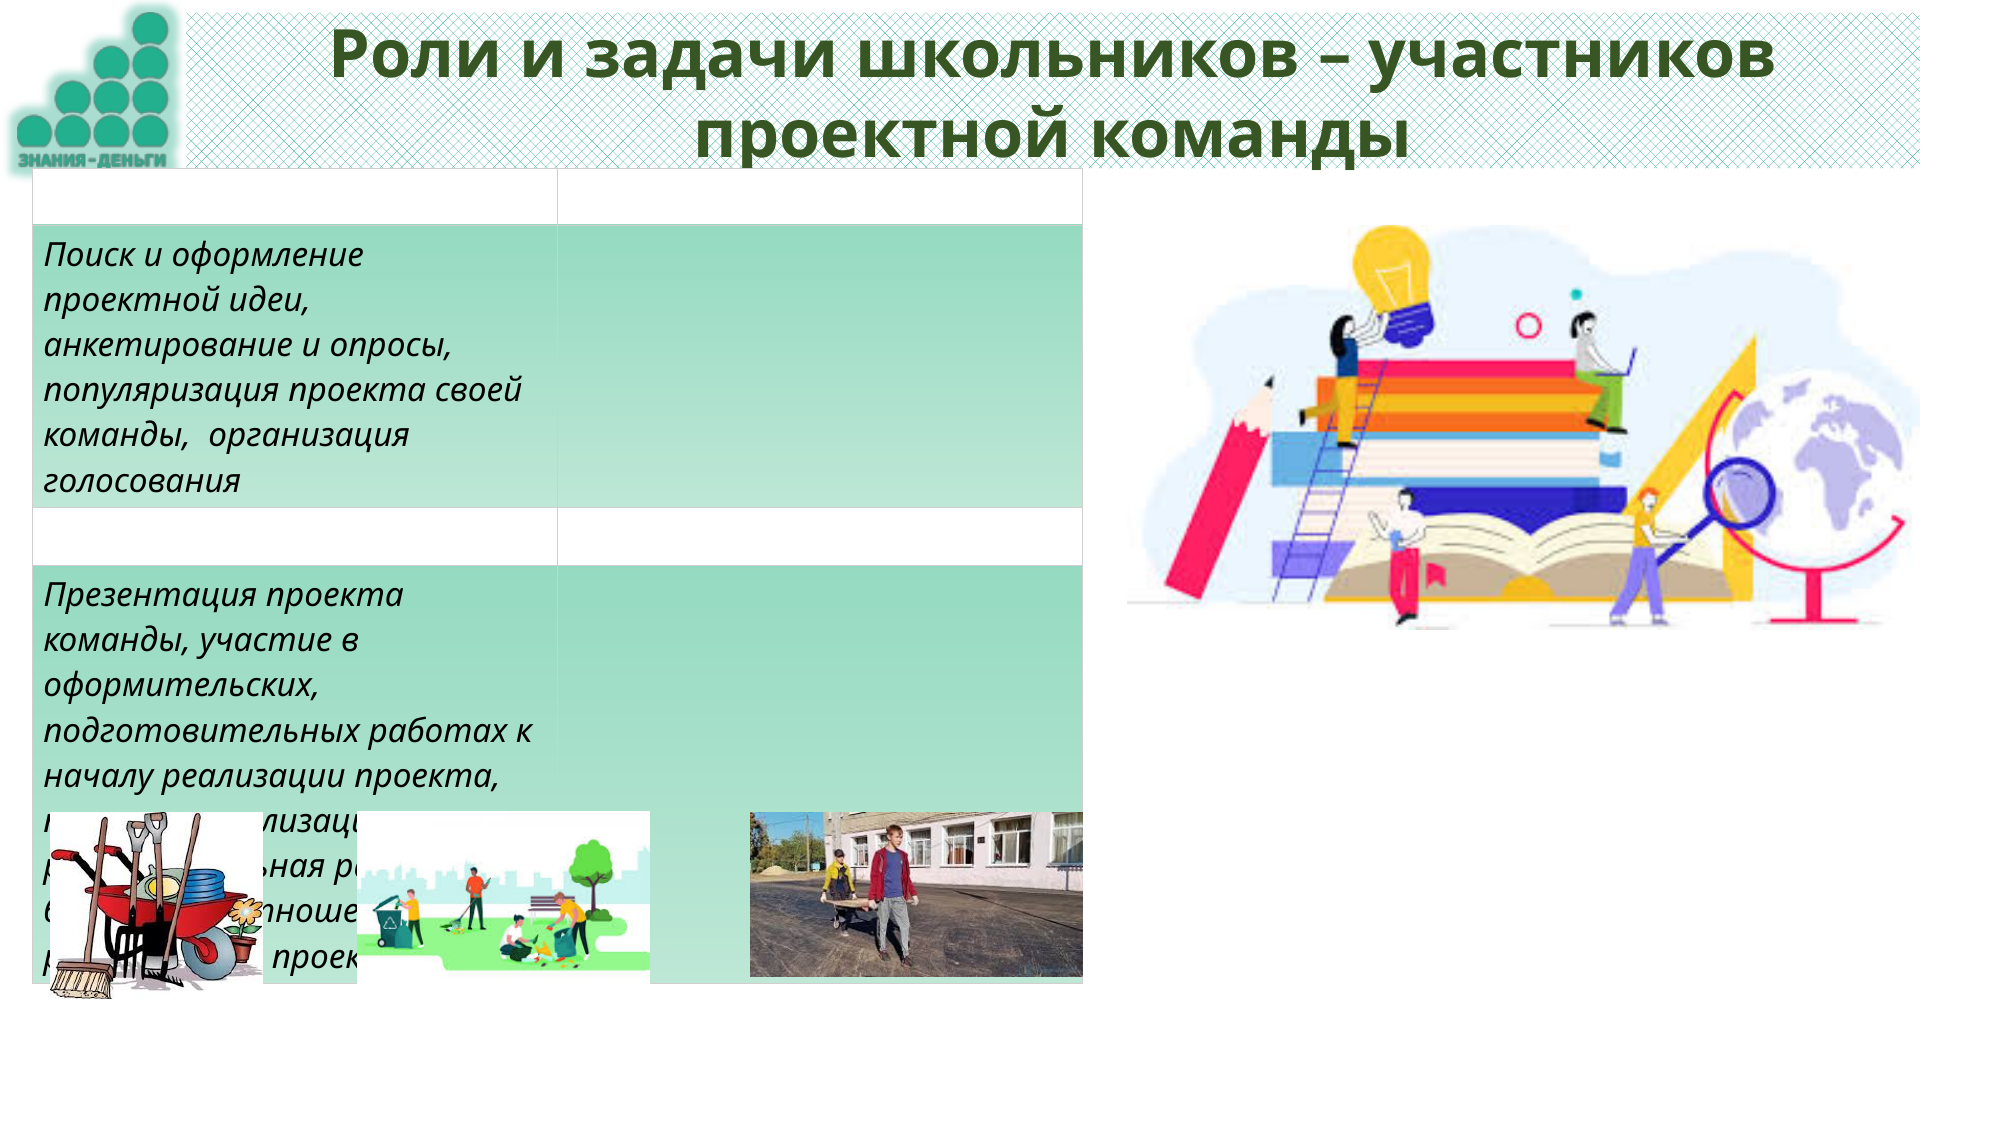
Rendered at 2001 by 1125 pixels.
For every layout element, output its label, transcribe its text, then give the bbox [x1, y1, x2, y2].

table_header [33, 169, 557, 225]
picture [750, 812, 1083, 978]
picture [1127, 225, 1920, 630]
table_cell [558, 508, 1082, 565]
table_cell Презентация проекта команды, участие в оформительских, подготовительных работах к началу реализации проекта, помощь в реализации проекта, разъяснительная работа по бережному отношению к результатам проекта и др. [33, 566, 557, 983]
table_cell [558, 566, 1082, 983]
picture [50, 812, 263, 999]
picture [357, 811, 650, 999]
text_box Роли и задачи школьников – участников проектной команды [186, 12, 1920, 169]
table_cell [558, 226, 1082, 507]
table_header [558, 169, 1082, 225]
table_cell [33, 508, 557, 565]
table_cell Поиск и оформление проектной идеи, анкетирование и опросы, популяризация проекта своей команды, организация голосования [33, 226, 557, 507]
picture [17, 12, 170, 169]
